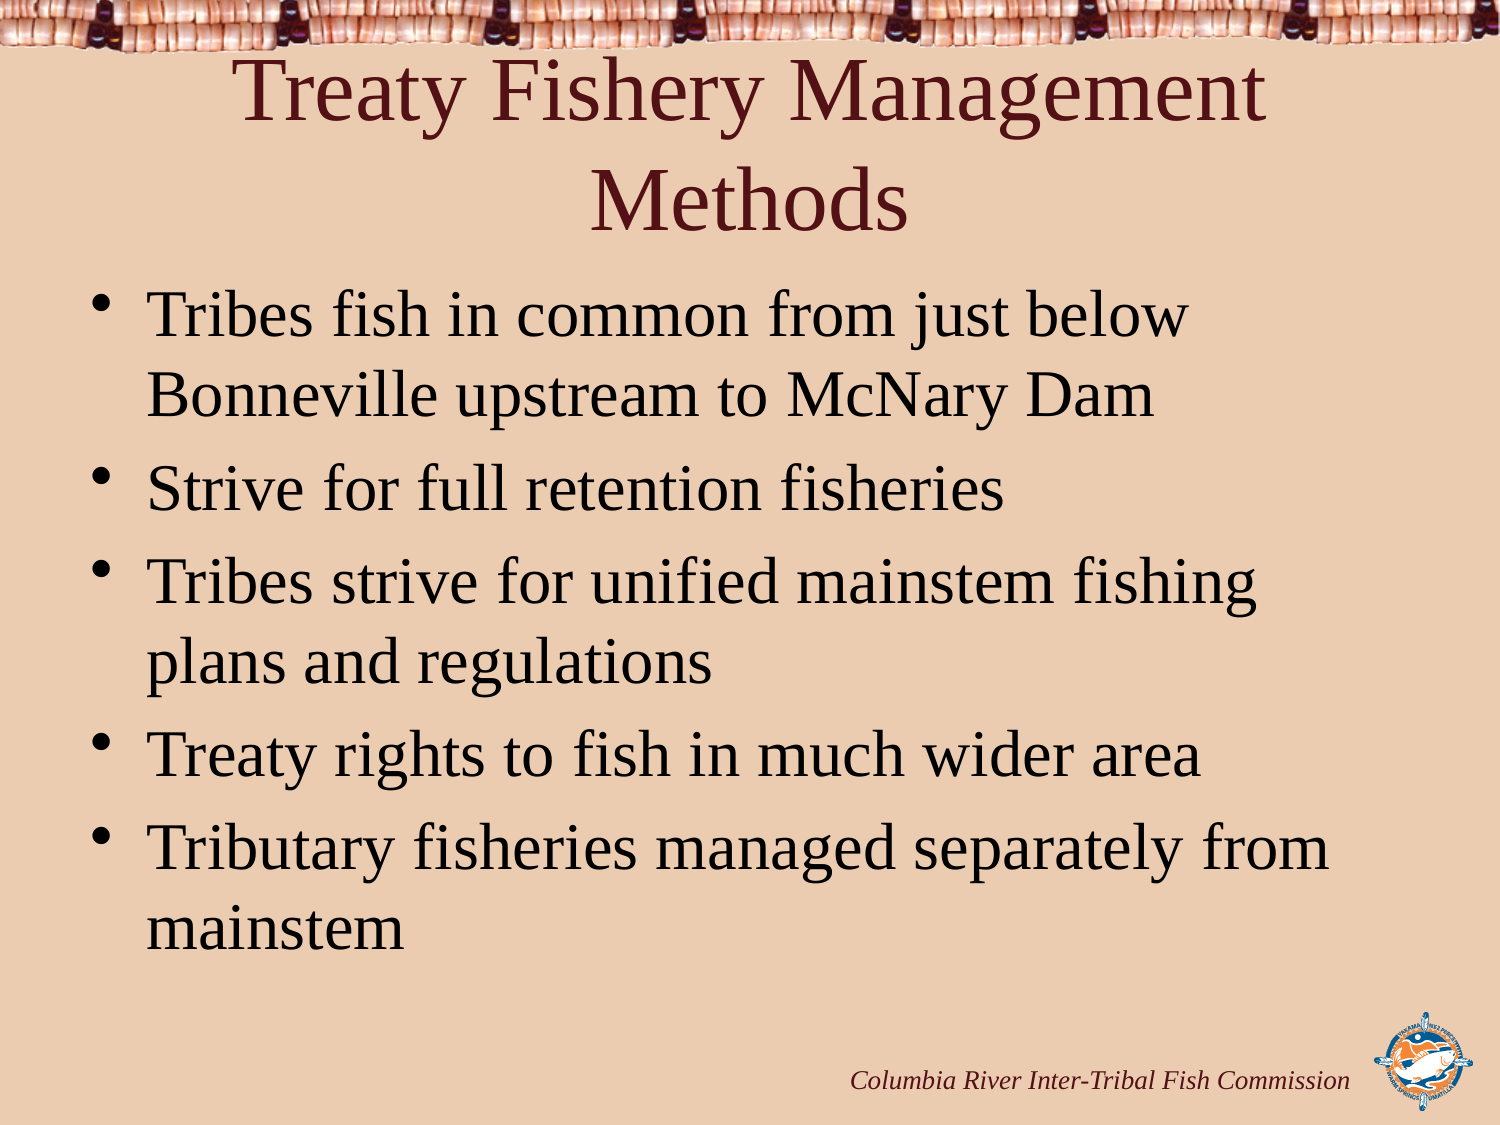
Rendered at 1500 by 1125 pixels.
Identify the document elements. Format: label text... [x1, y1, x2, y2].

title Treaty Fishery Management Methods [75, 45, 1425, 233]
picture [0, 0, 1500, 54]
list Tribes fish in common from just below Bonneville upstream to McNary Dam Strive for full retention fisheries Tribes strive for unified mainstem fishing plans and regulations Treaty rights to fish in much wider area Tributary fisheries managed separately from mainstem [75, 262, 1425, 1005]
picture [1374, 1012, 1473, 1111]
